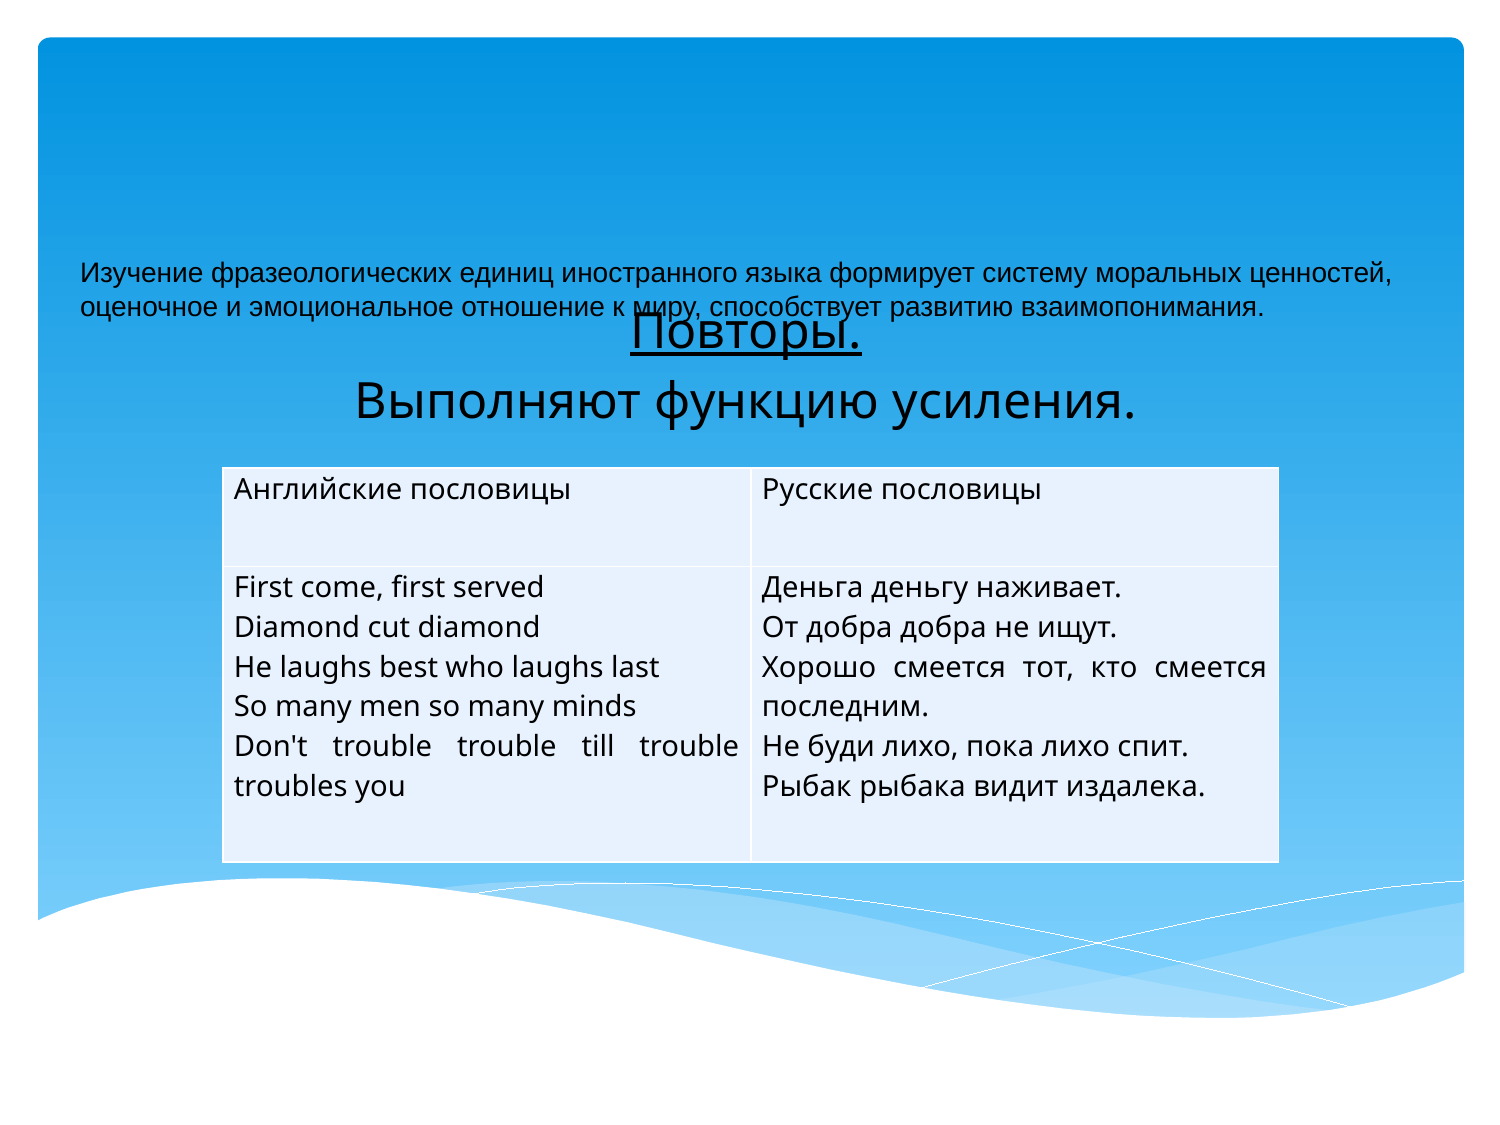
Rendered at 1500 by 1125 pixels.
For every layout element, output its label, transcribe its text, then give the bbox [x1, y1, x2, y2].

table_header Русские пословицы [752, 469, 1278, 566]
title Изучение фразеологических единиц иностранного языка формирует систему моральных ценностей, оценочное и эмоциональное отношение к миру, способствует развитию взаимопонимания. [64, 137, 1428, 290]
table_header Английские пословицы [224, 469, 750, 566]
table_cell First come, first served Diamond cut diamond He laughs best who laughs last So many men so many minds Don't trouble trouble till trouble troubles you [224, 567, 750, 861]
subtitle Повторы. Выполняют функцию усиления. [64, 290, 1428, 1093]
table_cell Деньга деньгу наживает. От добра добра не ищут. Хорошо смеется тот, кто смеется последним. Не буди лихо, пока лихо спит. Рыбак рыбака видит издалека. [752, 567, 1278, 861]
